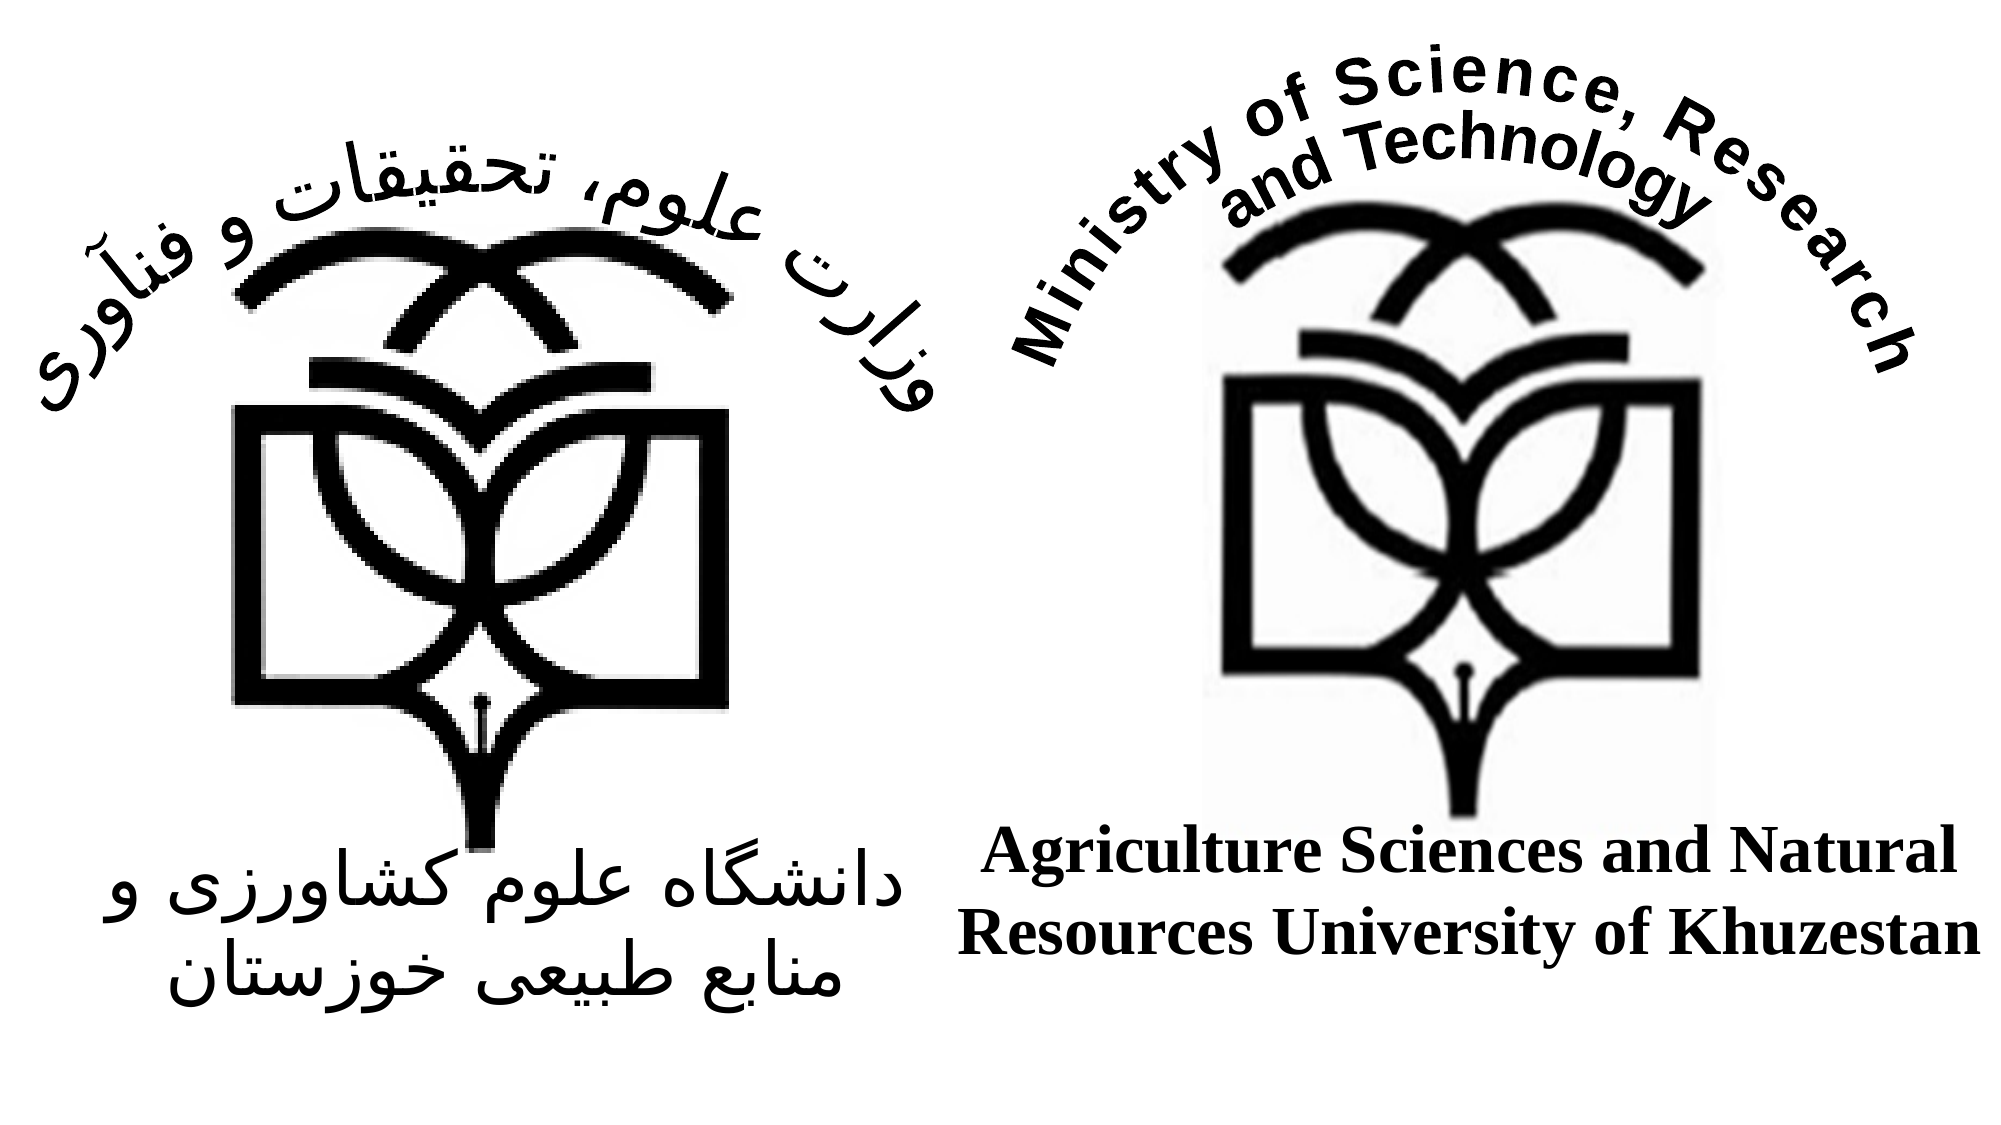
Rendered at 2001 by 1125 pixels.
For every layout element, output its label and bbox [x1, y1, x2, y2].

text_box [940, 140, 2000, 979]
text_box [0, 162, 968, 1020]
